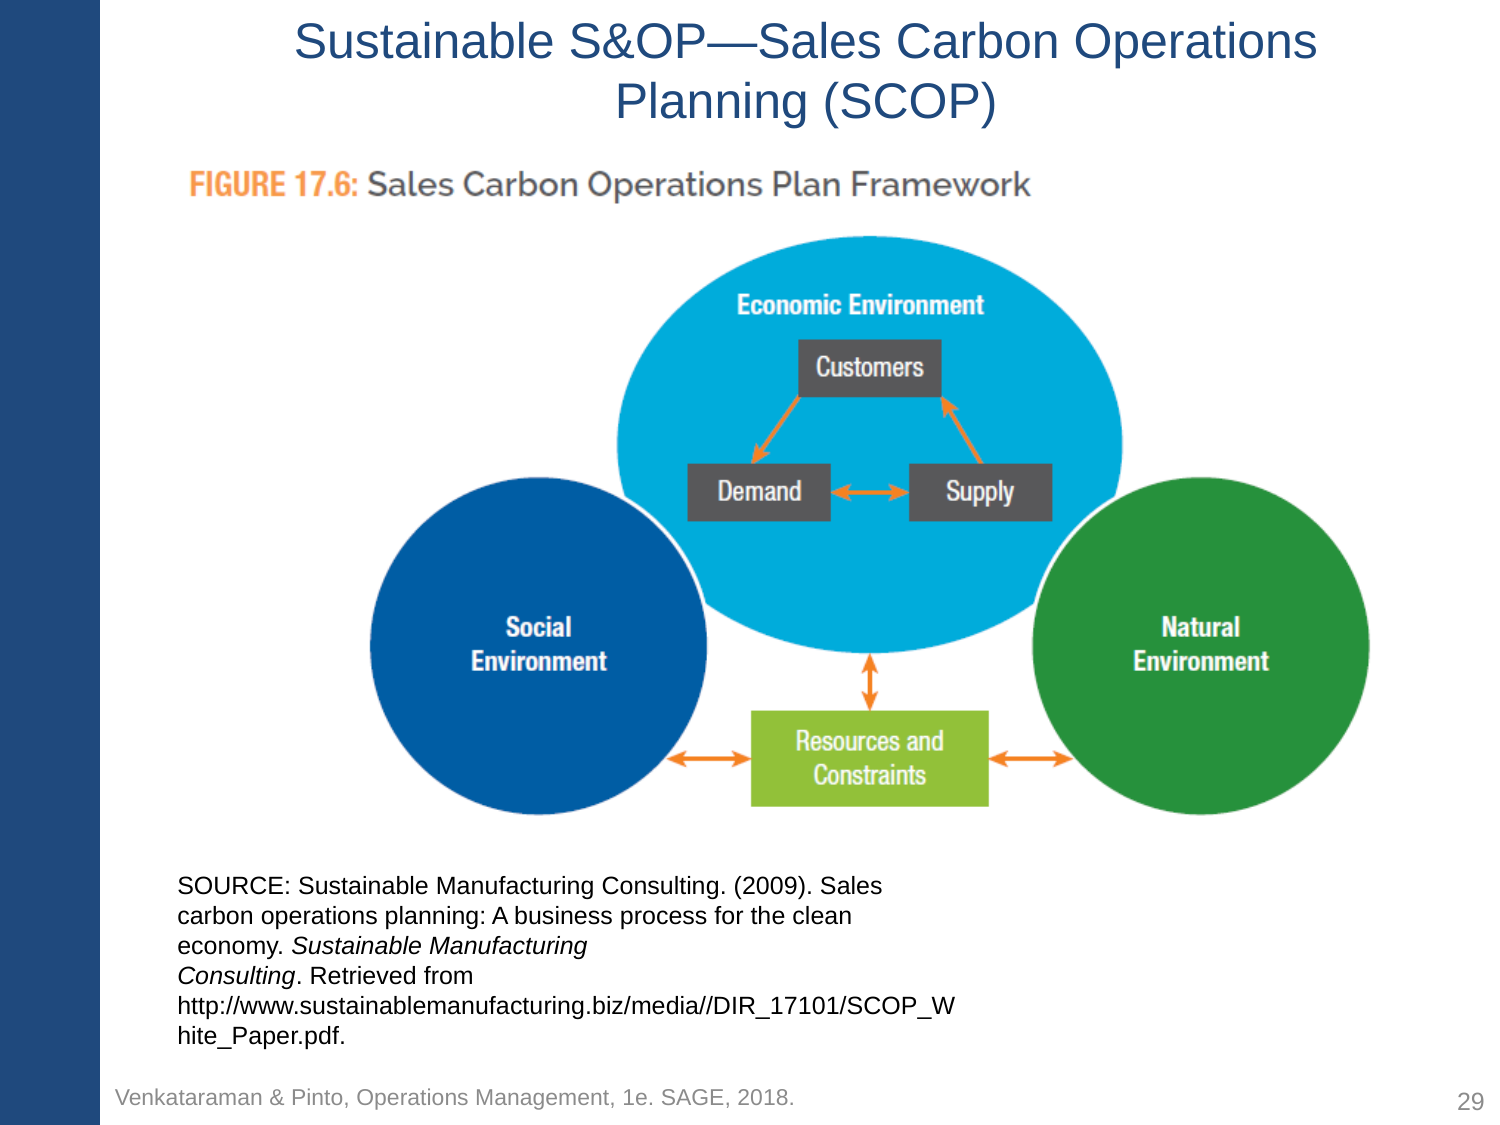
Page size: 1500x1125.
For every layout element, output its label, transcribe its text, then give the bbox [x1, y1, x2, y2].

text_box SOURCE: Sustainable Manufacturing Consulting. (2009). Sales carbon operations planning: A business process for the clean economy. Sustainable Manufacturing Consulting. Retrieved from http://www.sustainablemanufacturing.biz/media//DIR_17101/SCOP_White_Paper.pdf. [162, 862, 975, 1057]
title Sustainable S&OP—Sales Carbon Operations Planning (SCOP) [174, 0, 1438, 138]
slide_number 29 [1425, 1074, 1500, 1125]
footer Venkataraman & Pinto, Operations Management, 1e. SAGE, 2018. [99, 1074, 1250, 1125]
picture [162, 149, 1444, 841]
